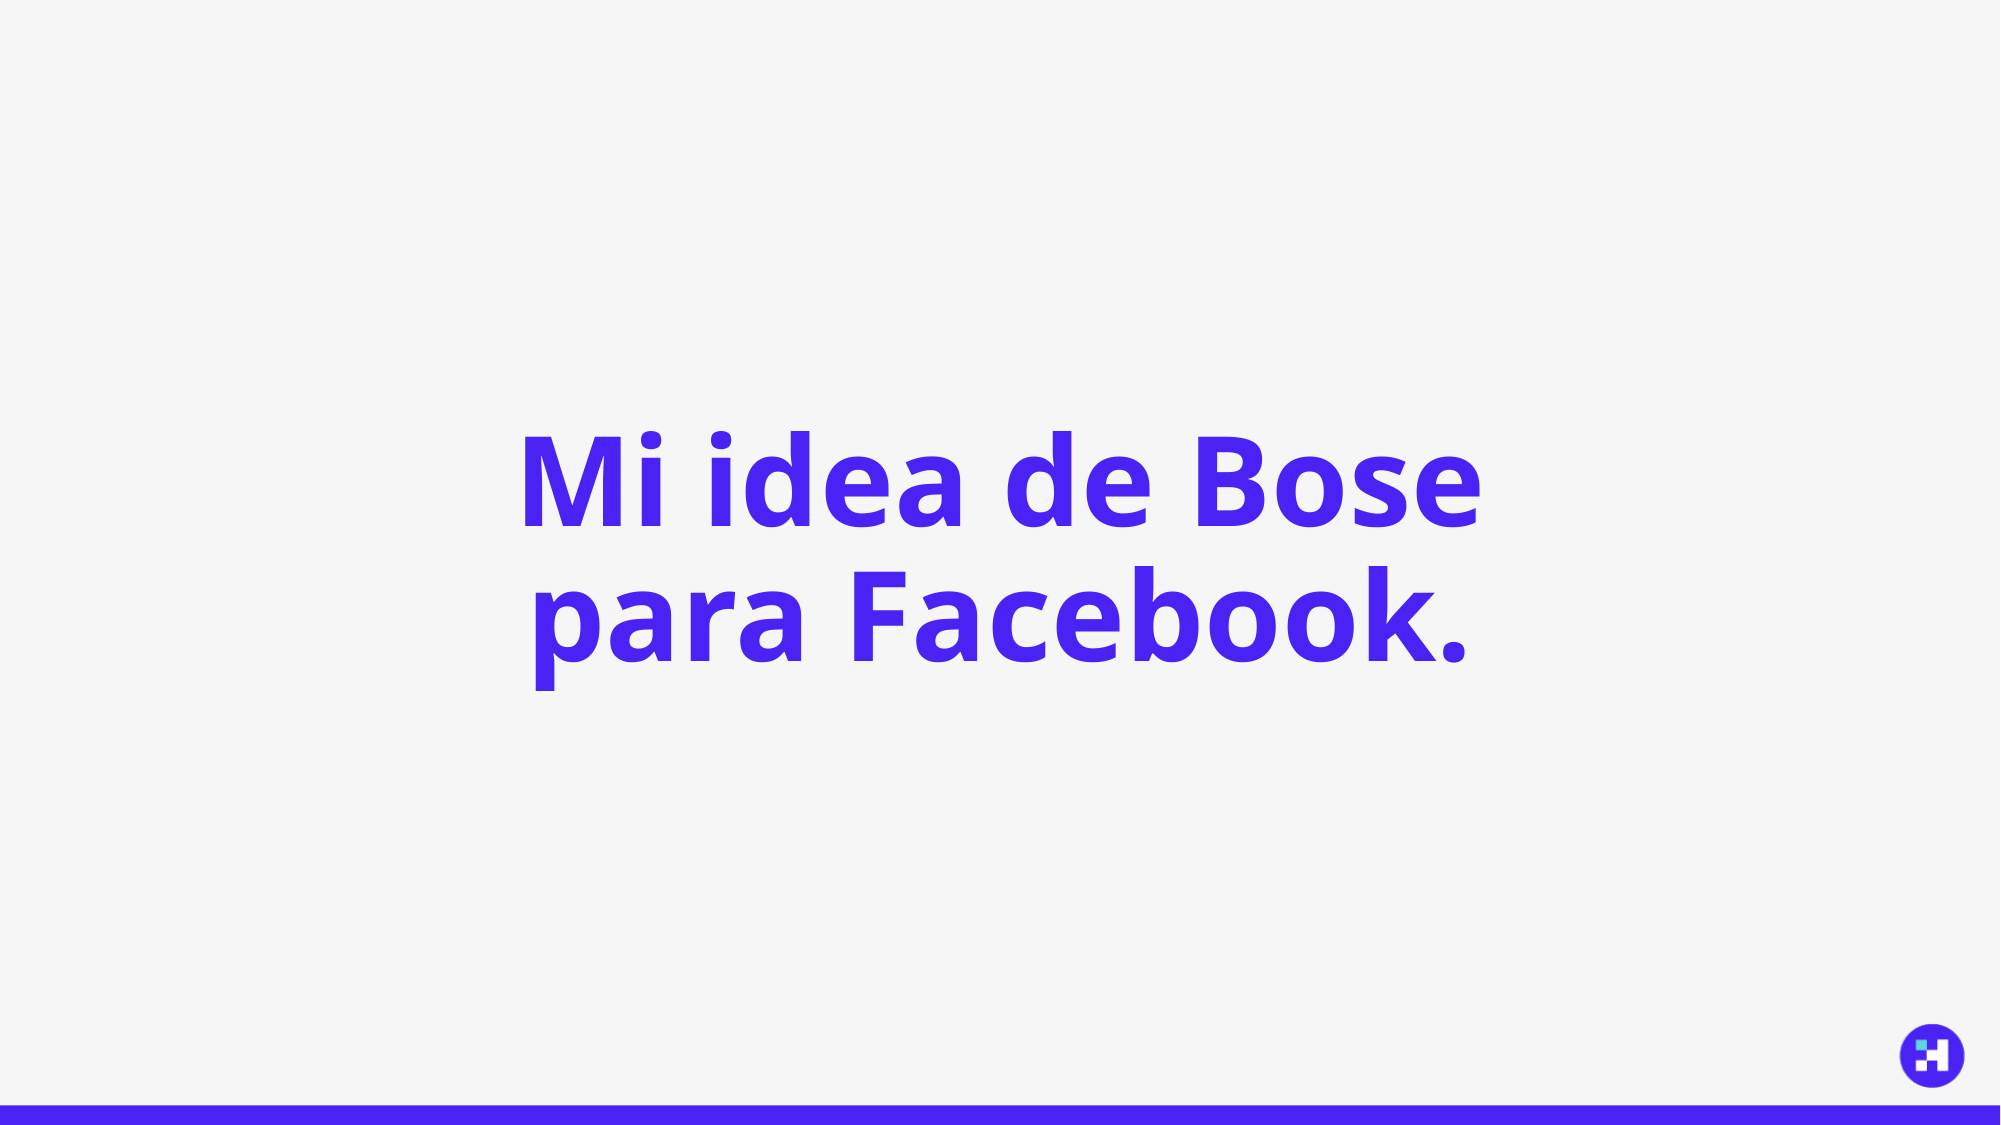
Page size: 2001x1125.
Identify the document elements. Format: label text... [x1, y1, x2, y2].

text_box Mi idea de Bose para Facebook. [457, 403, 1542, 722]
picture [1887, 1015, 1974, 1095]
